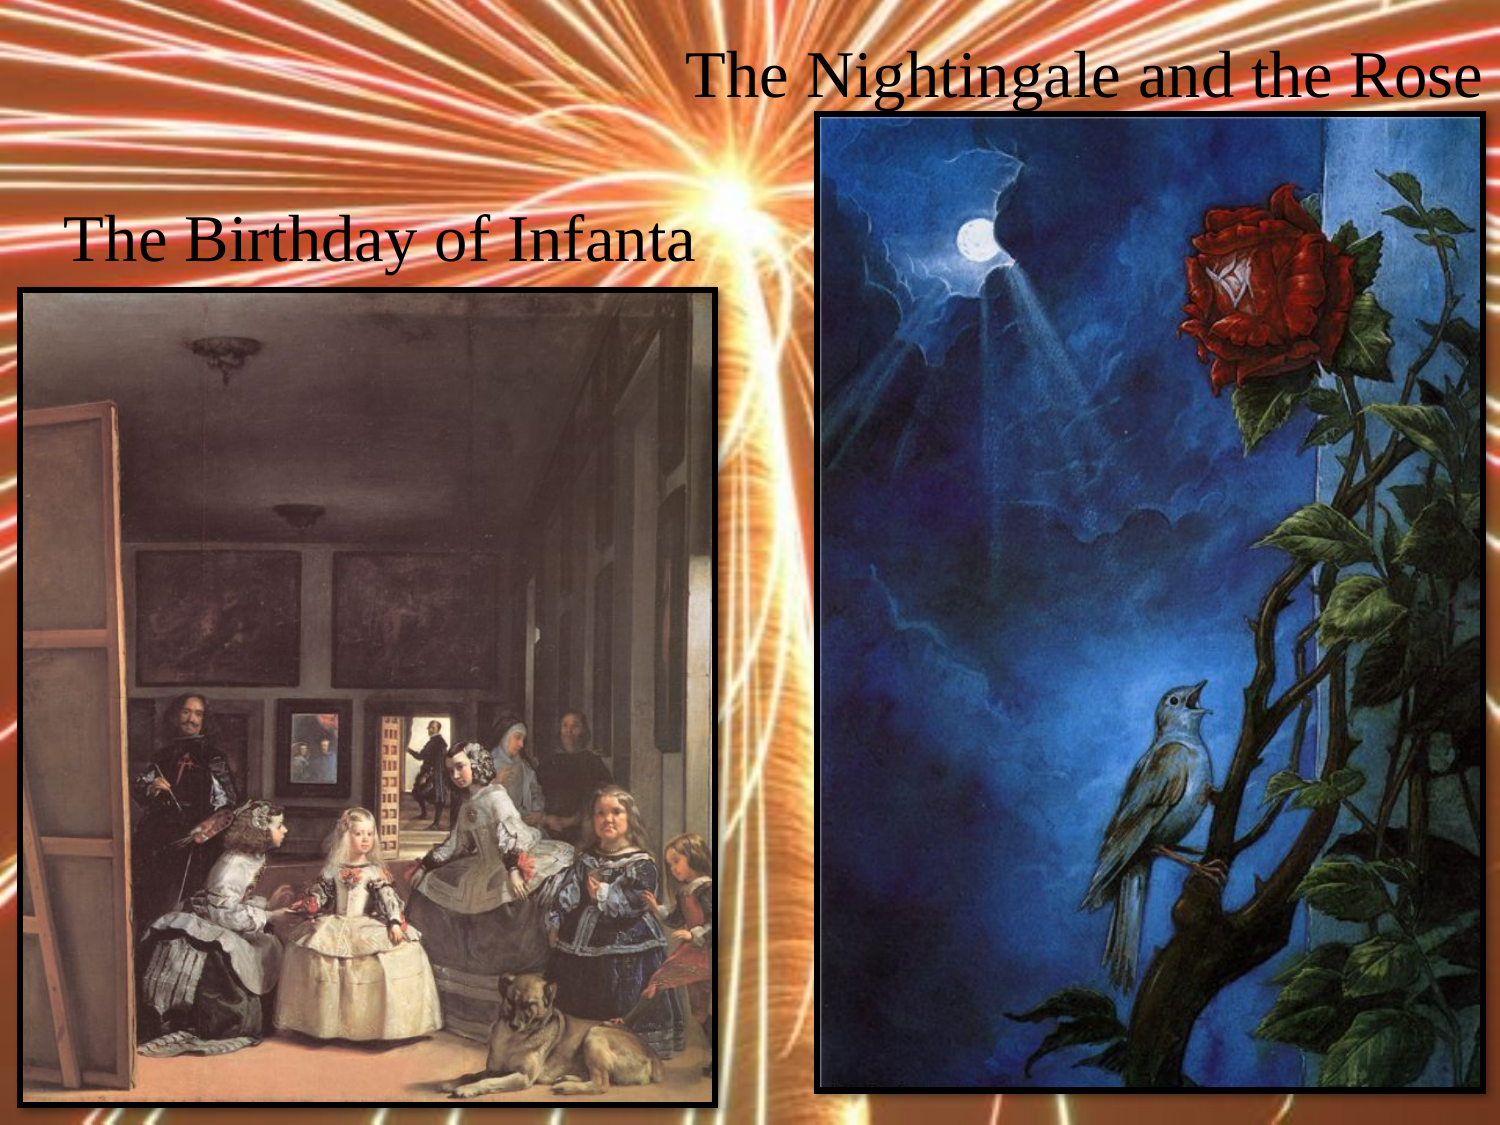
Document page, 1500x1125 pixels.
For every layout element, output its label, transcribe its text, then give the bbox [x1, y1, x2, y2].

text_box The Birthday of Infanta [49, 187, 713, 283]
picture [820, 116, 1480, 1088]
text_box The Nightingale and the Rose [670, 23, 1500, 119]
picture [0, 0, 1500, 1125]
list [23, 292, 713, 1103]
